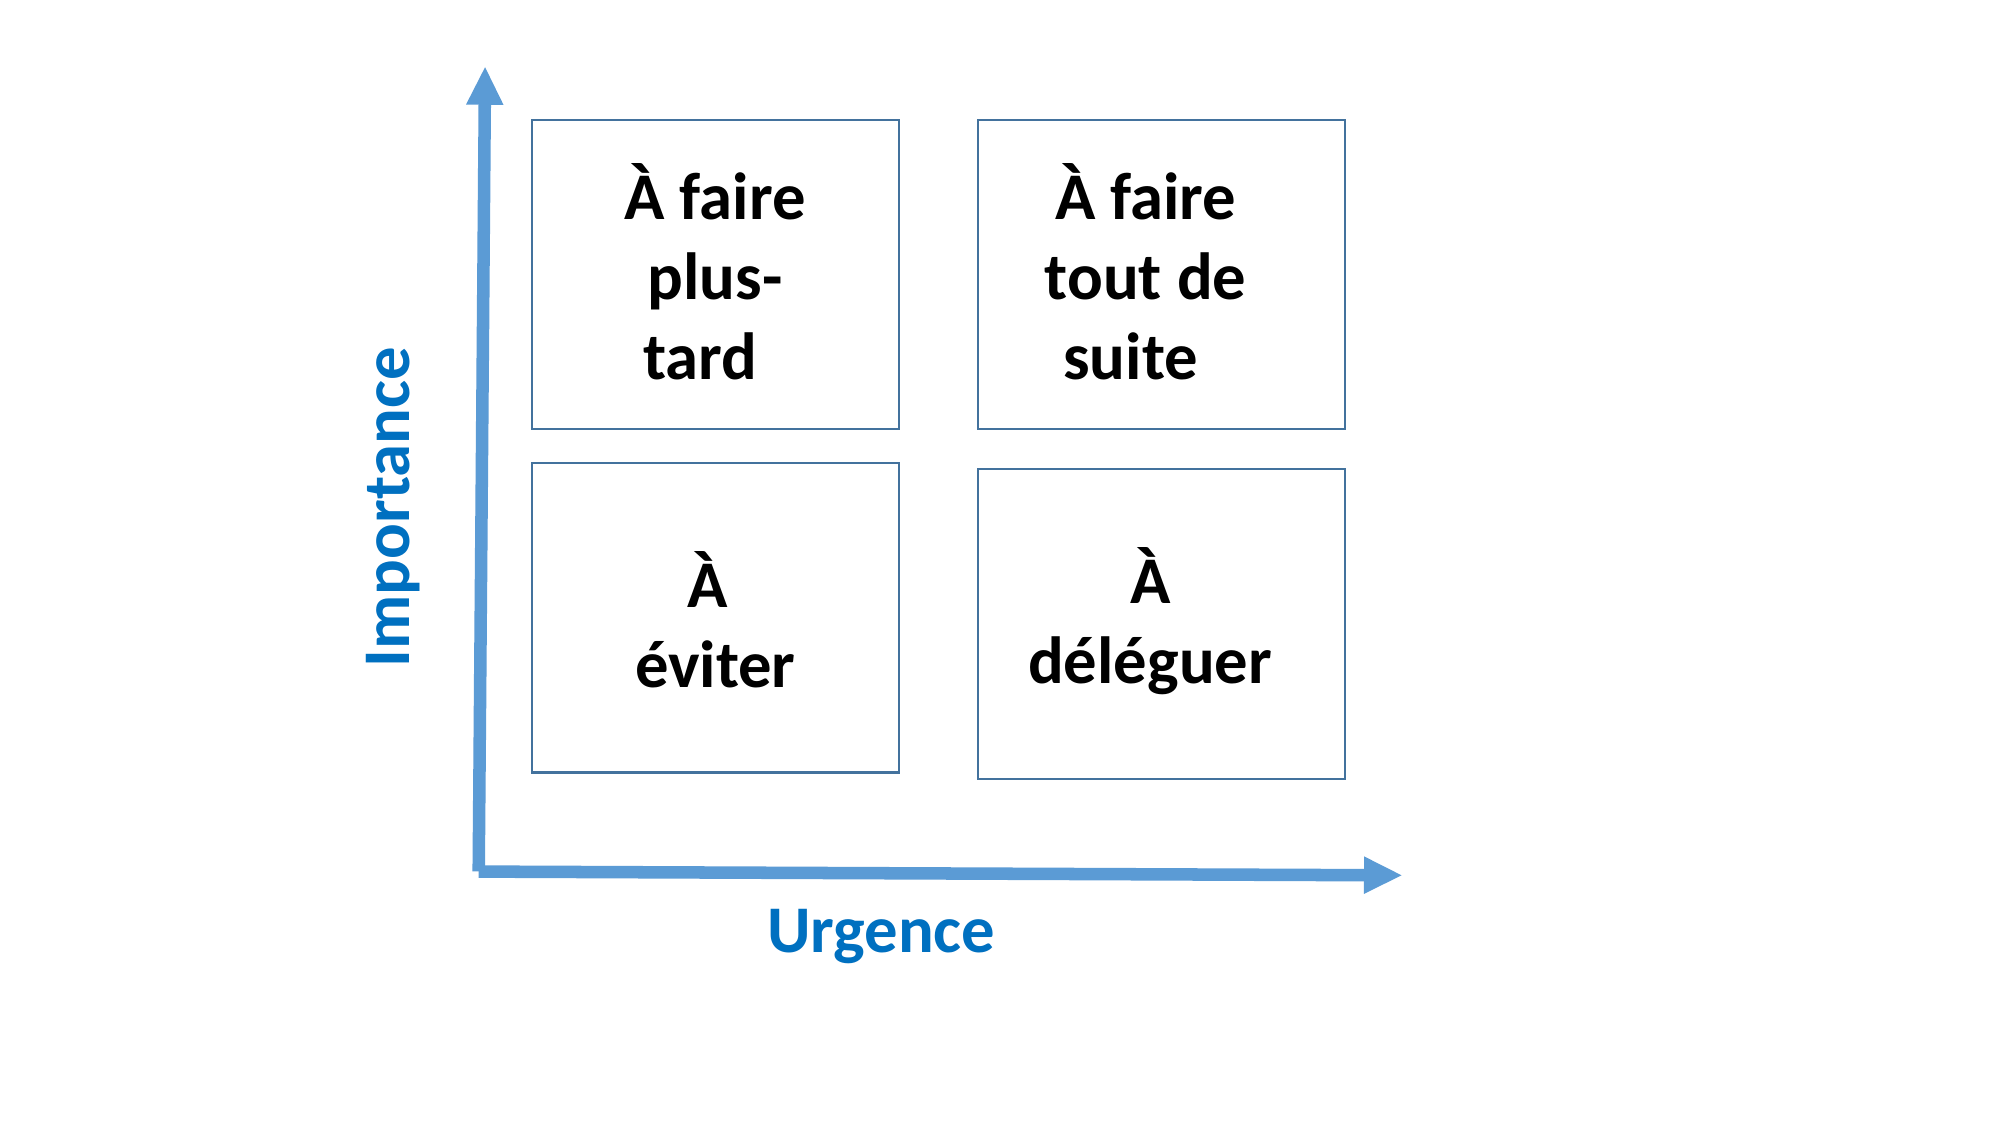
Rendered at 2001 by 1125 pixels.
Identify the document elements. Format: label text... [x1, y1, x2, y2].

text_box [977, 119, 1346, 430]
text_box À déléguer [1002, 529, 1298, 705]
text_box [531, 119, 900, 430]
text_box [478, 871, 1402, 876]
text_box À faire plus-tard [583, 145, 847, 401]
text_box À éviter [583, 533, 847, 709]
text_box Urgence [715, 878, 1047, 974]
text_box Importance [335, 308, 431, 707]
text_box [531, 462, 900, 774]
text_box [977, 468, 1346, 780]
text_box À faire tout de suite [1014, 145, 1278, 401]
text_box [478, 67, 485, 871]
